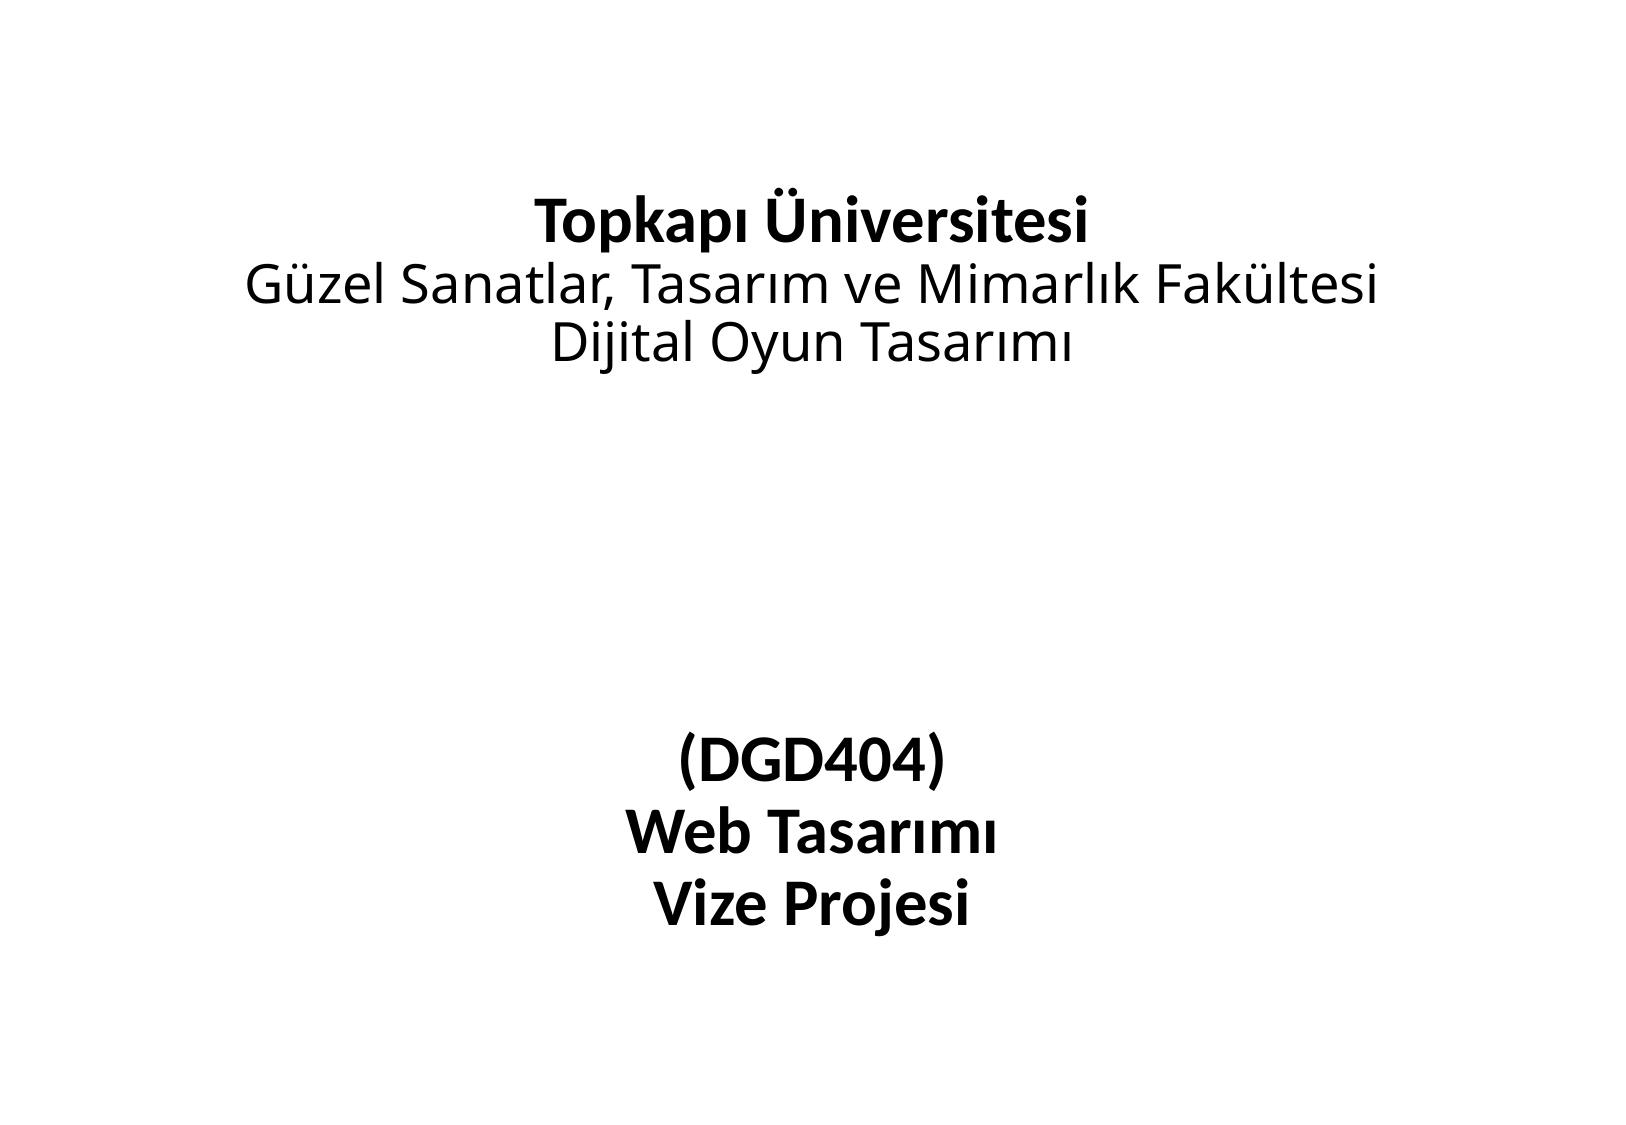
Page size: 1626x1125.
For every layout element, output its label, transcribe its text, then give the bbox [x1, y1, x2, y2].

title Topkapı Üniversitesi Güzel Sanatlar, Tasarım ve Mimarlık Fakültesi Dijital Oyun Tasarımı (DGD404) Web Tasarımı Vize Projesi [111, 107, 1514, 1018]
